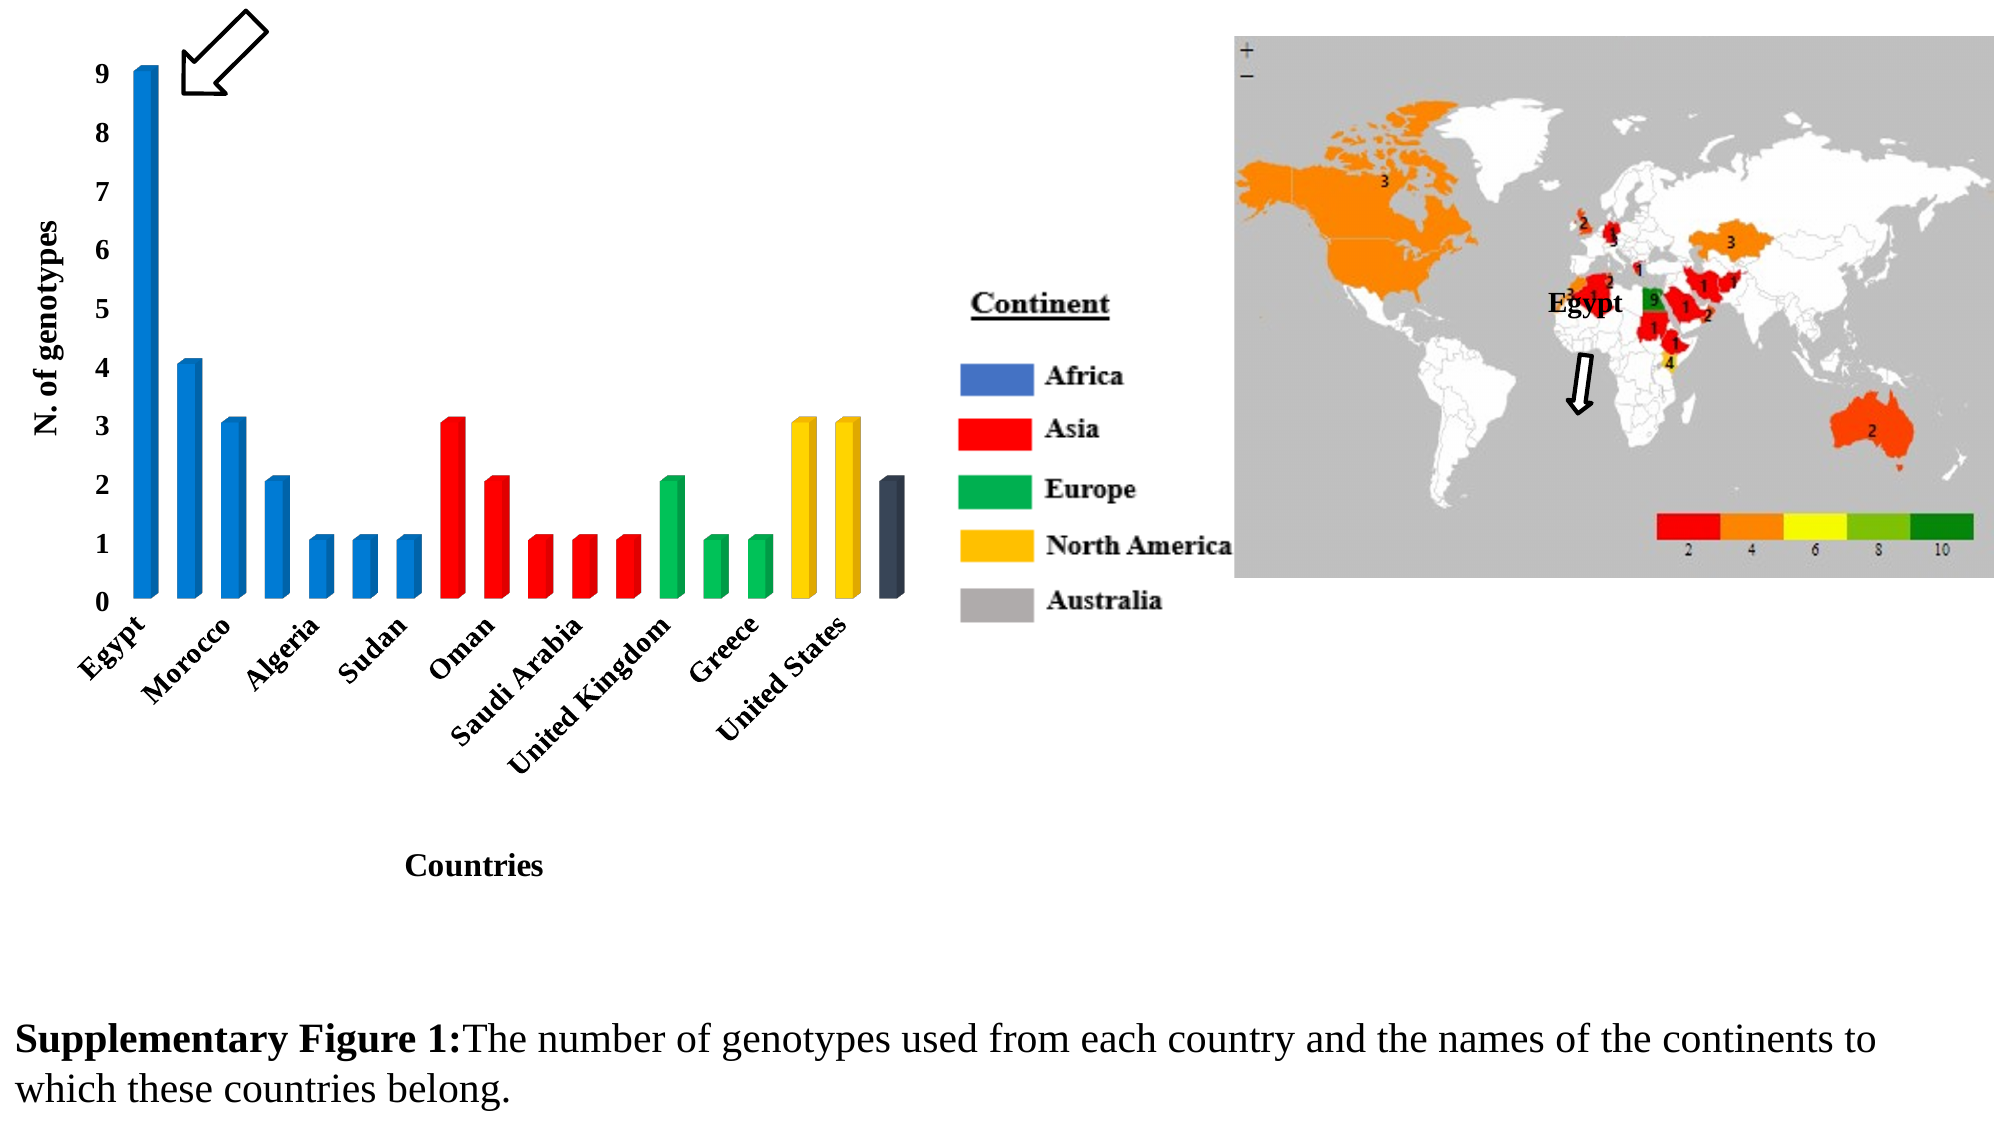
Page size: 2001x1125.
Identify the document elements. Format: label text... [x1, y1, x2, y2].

picture [936, 36, 1995, 635]
chart [0, 14, 936, 895]
text_box Supplementary Figure 1:The number of genotypes used from each country and the names of the continents to which these countries belong. [0, 1003, 1990, 1119]
